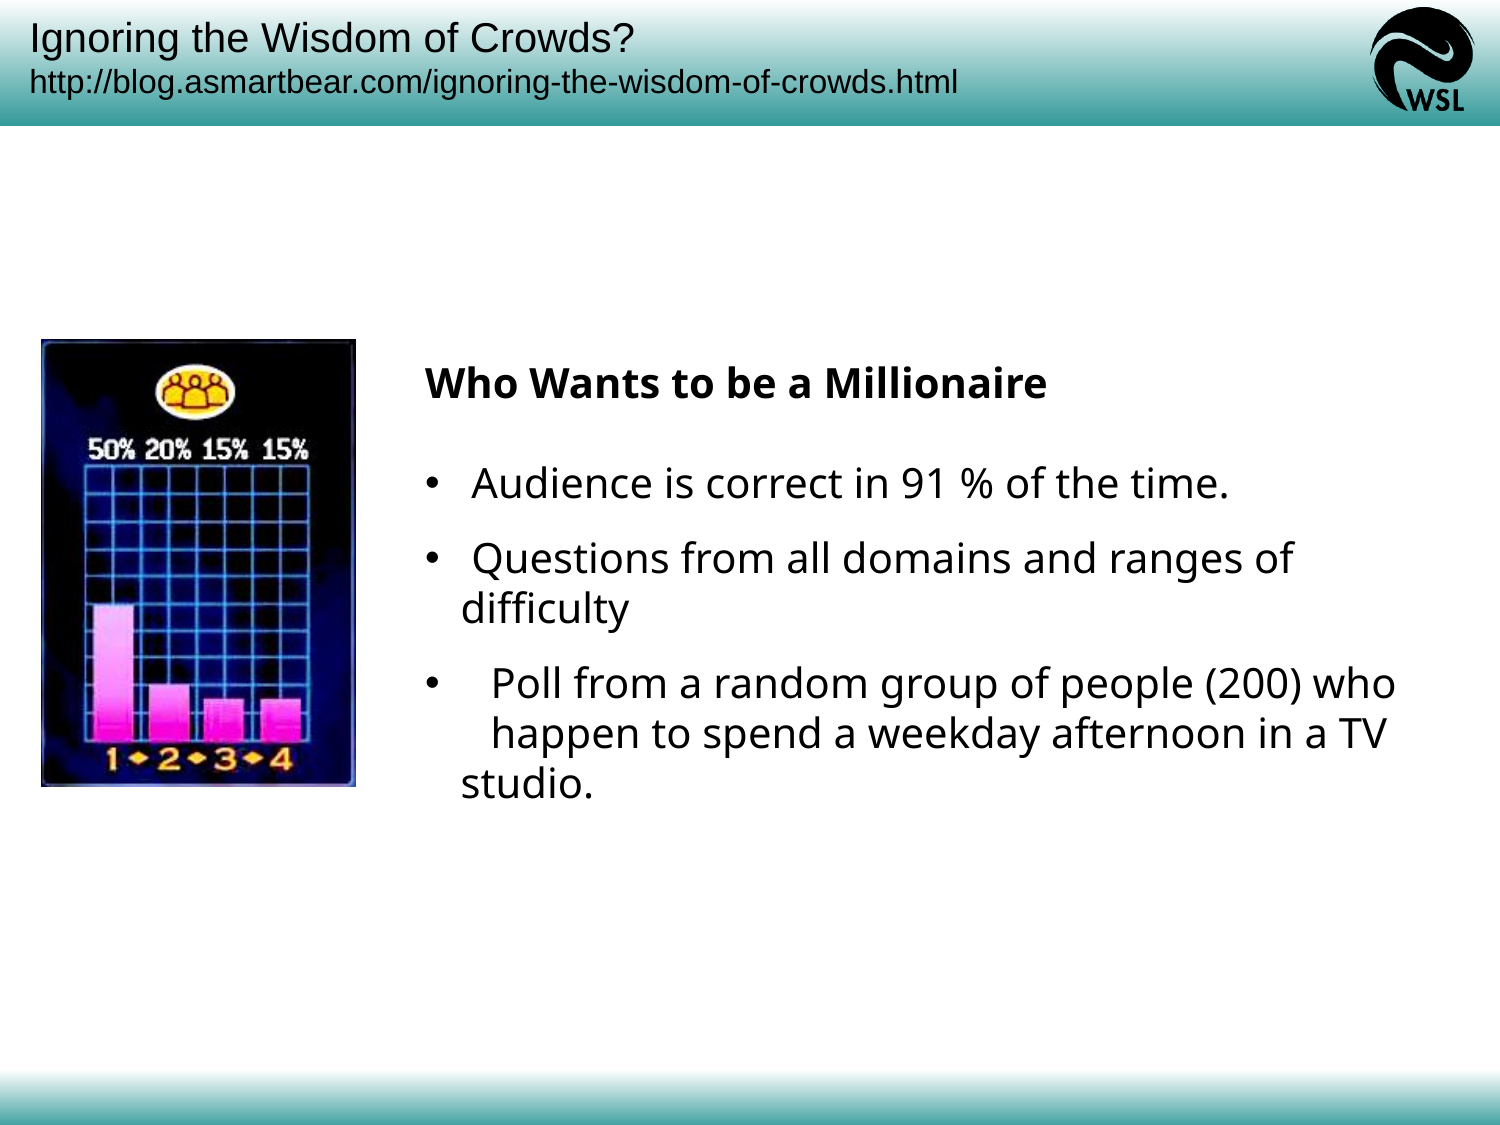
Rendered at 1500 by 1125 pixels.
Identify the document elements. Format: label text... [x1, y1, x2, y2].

picture [1370, 7, 1475, 111]
picture [40, 339, 356, 788]
text_box Who Wants to be a Millionaire Audience is correct in 91 % of the time. Questions from all domains and ranges of difficulty Poll from a random group of people (200) who happen to spend a weekday afternoon in a TV studio. [410, 349, 1471, 915]
text_box Ignoring the Wisdom of Crowds? http://blog.asmartbear.com/ignoring-the-wisdom-of-crowds.html [14, 3, 976, 108]
